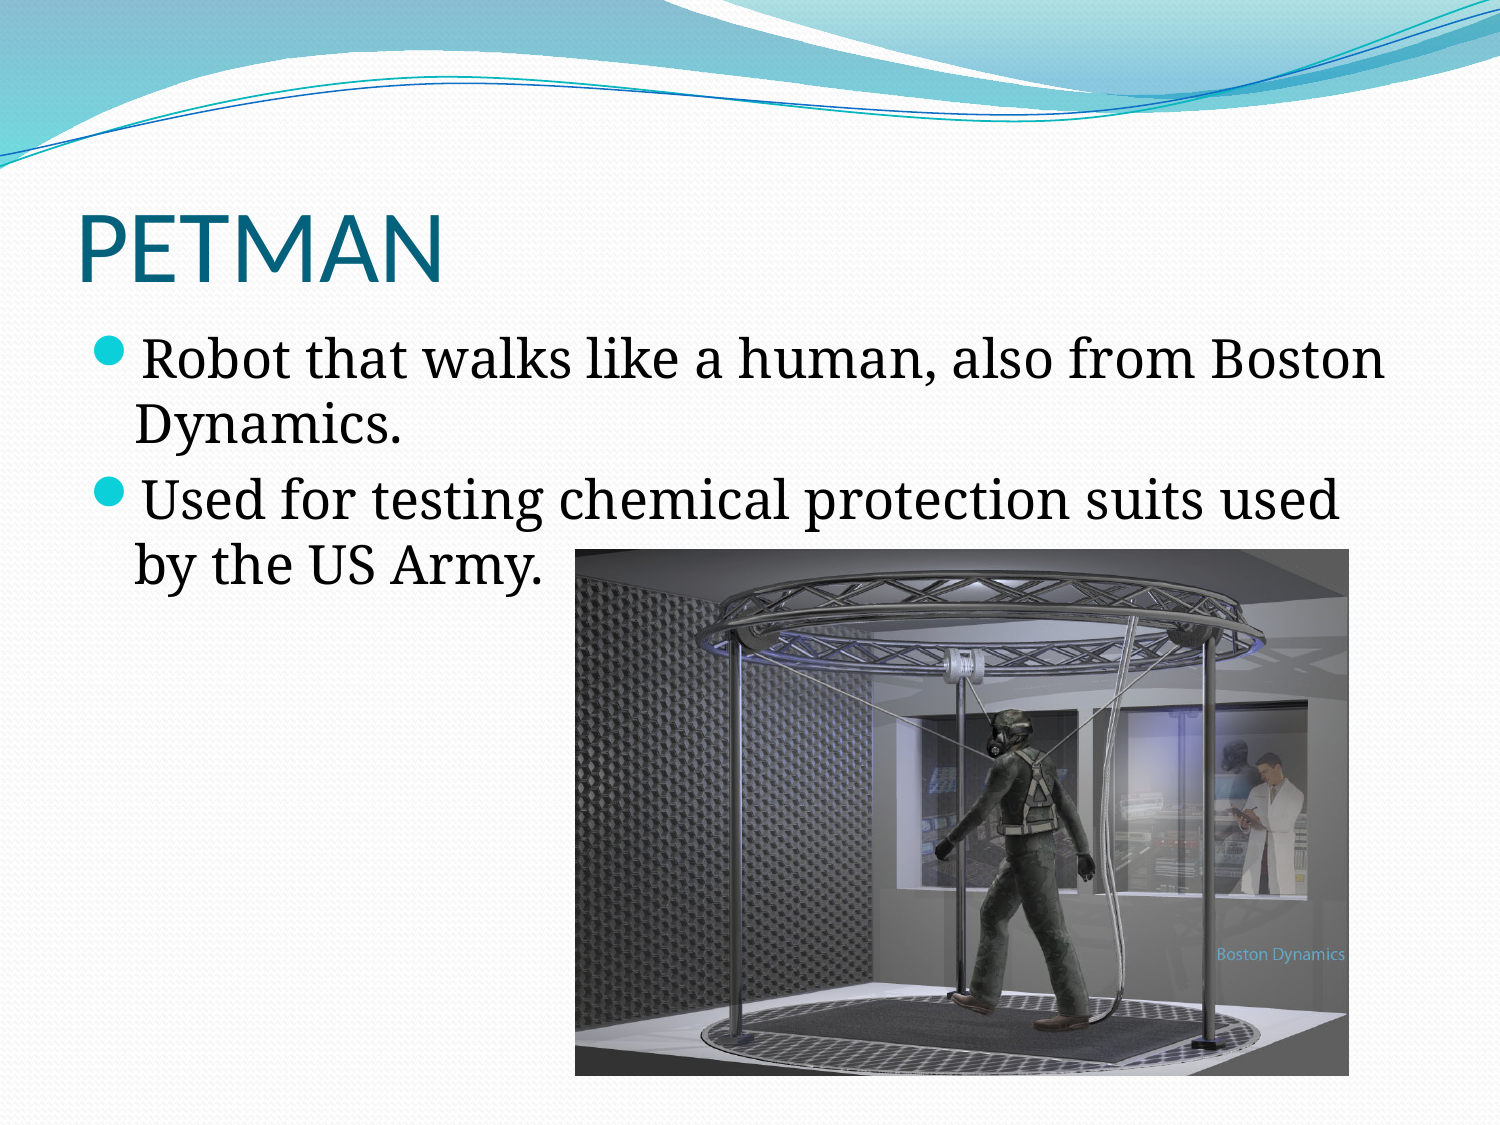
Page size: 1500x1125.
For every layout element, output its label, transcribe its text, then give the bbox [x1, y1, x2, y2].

list Robot that walks like a human, also from Boston Dynamics. Used for testing chemical protection suits used by the US Army. [75, 317, 1425, 1038]
picture [574, 549, 1349, 1077]
title PETMAN [75, 115, 1425, 303]
